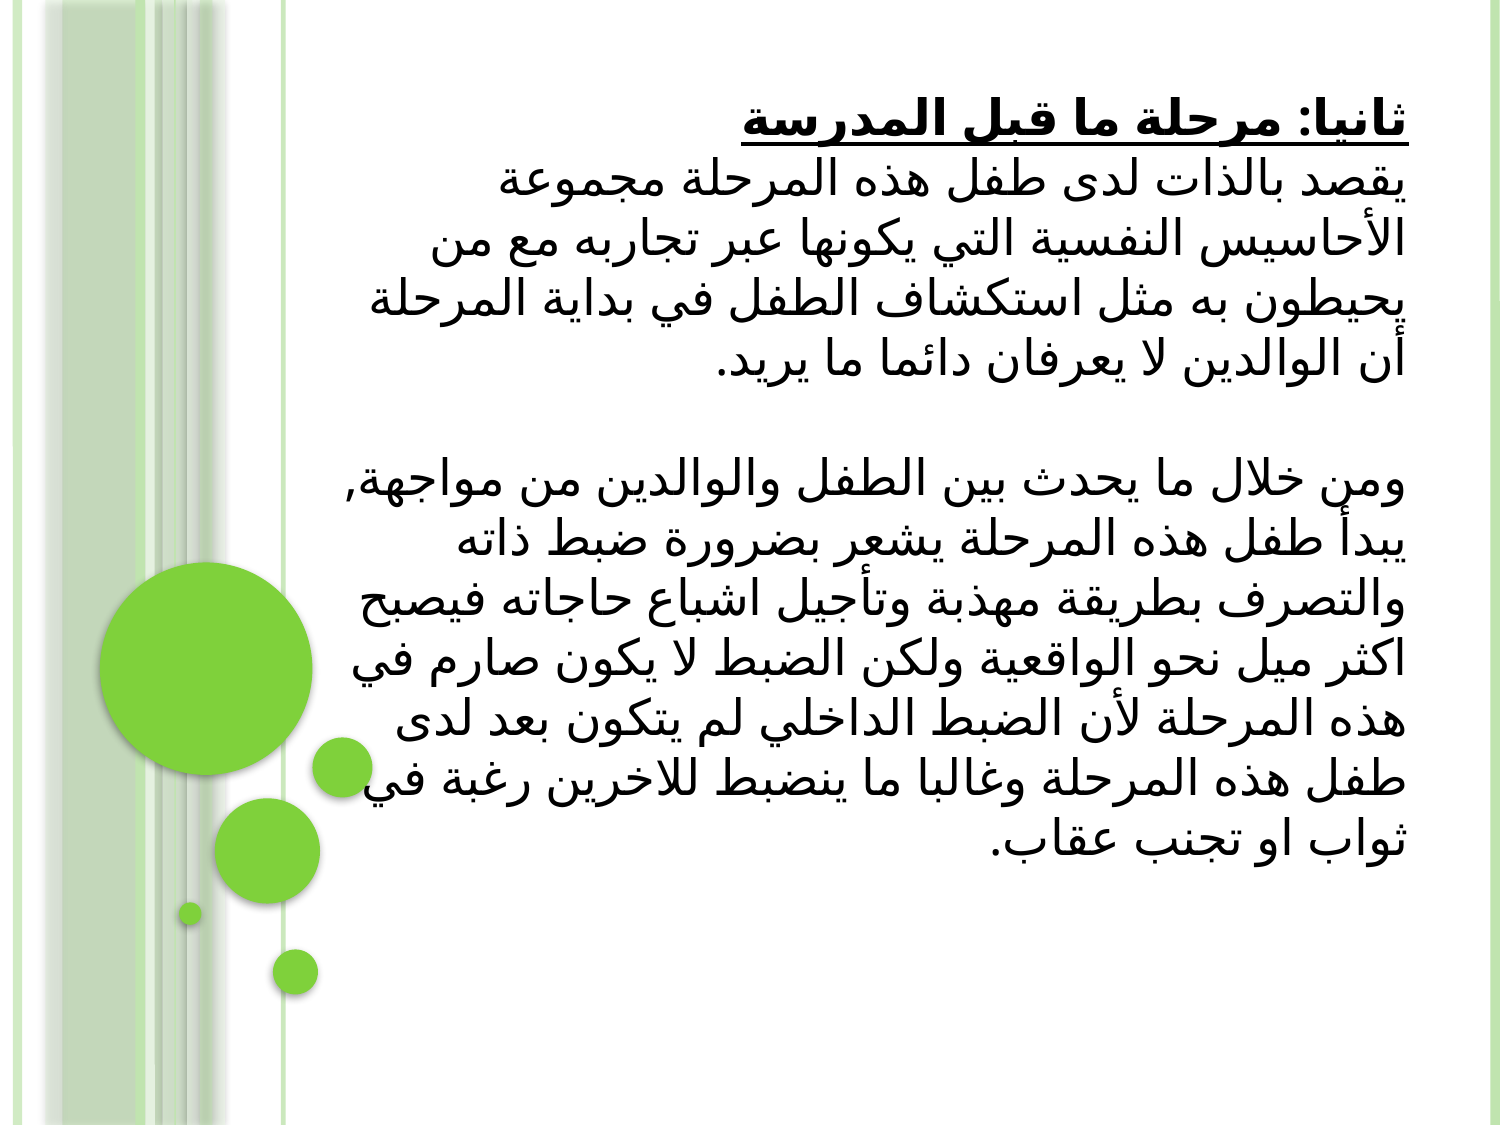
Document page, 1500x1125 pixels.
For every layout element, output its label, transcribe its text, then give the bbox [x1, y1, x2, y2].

text_box ثانيا: مرحلة ما قبل المدرسة يقصد بالذات لدى طفل هذه المرحلة مجموعة الأحاسيس النفسية التي يكونها عبر تجاربه مع من يحيطون به مثل استكشاف الطفل في بداية المرحلة أن الوالدين لا يعرفان دائما ما يريد. ومن خلال ما يحدث بين الطفل والوالدين من مواجهة, يبدأ طفل هذه المرحلة يشعر بضرورة ضبط ذاته والتصرف بطريقة مهذبة وتأجيل اشباع حاجاته فيصبح اكثر ميل نحو الواقعية ولكن الضبط لا يكون صارم في هذه المرحلة لأن الضبط الداخلي لم يتكون بعد لدى طفل هذه المرحلة وغالبا ما ينضبط للاخرين رغبة في ثواب او تجنب عقاب. [324, 78, 1424, 873]
